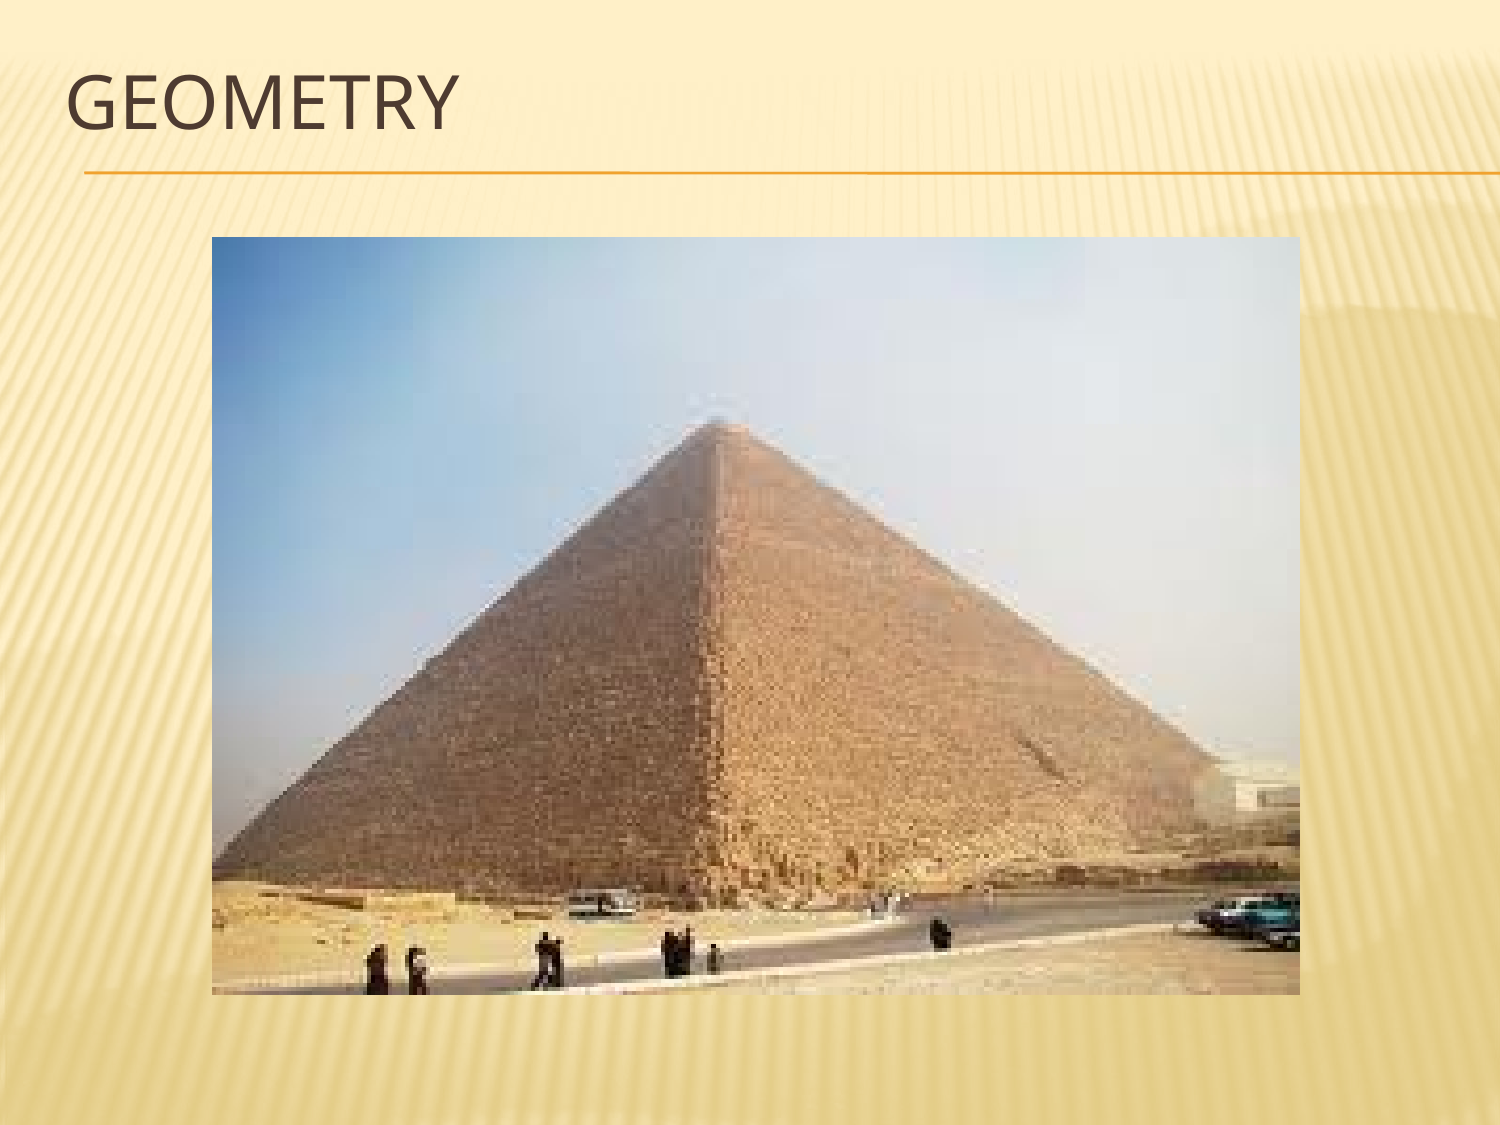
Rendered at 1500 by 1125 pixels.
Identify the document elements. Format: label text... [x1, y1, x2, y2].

title GEOMETRY [50, 37, 1475, 163]
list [212, 237, 1301, 995]
